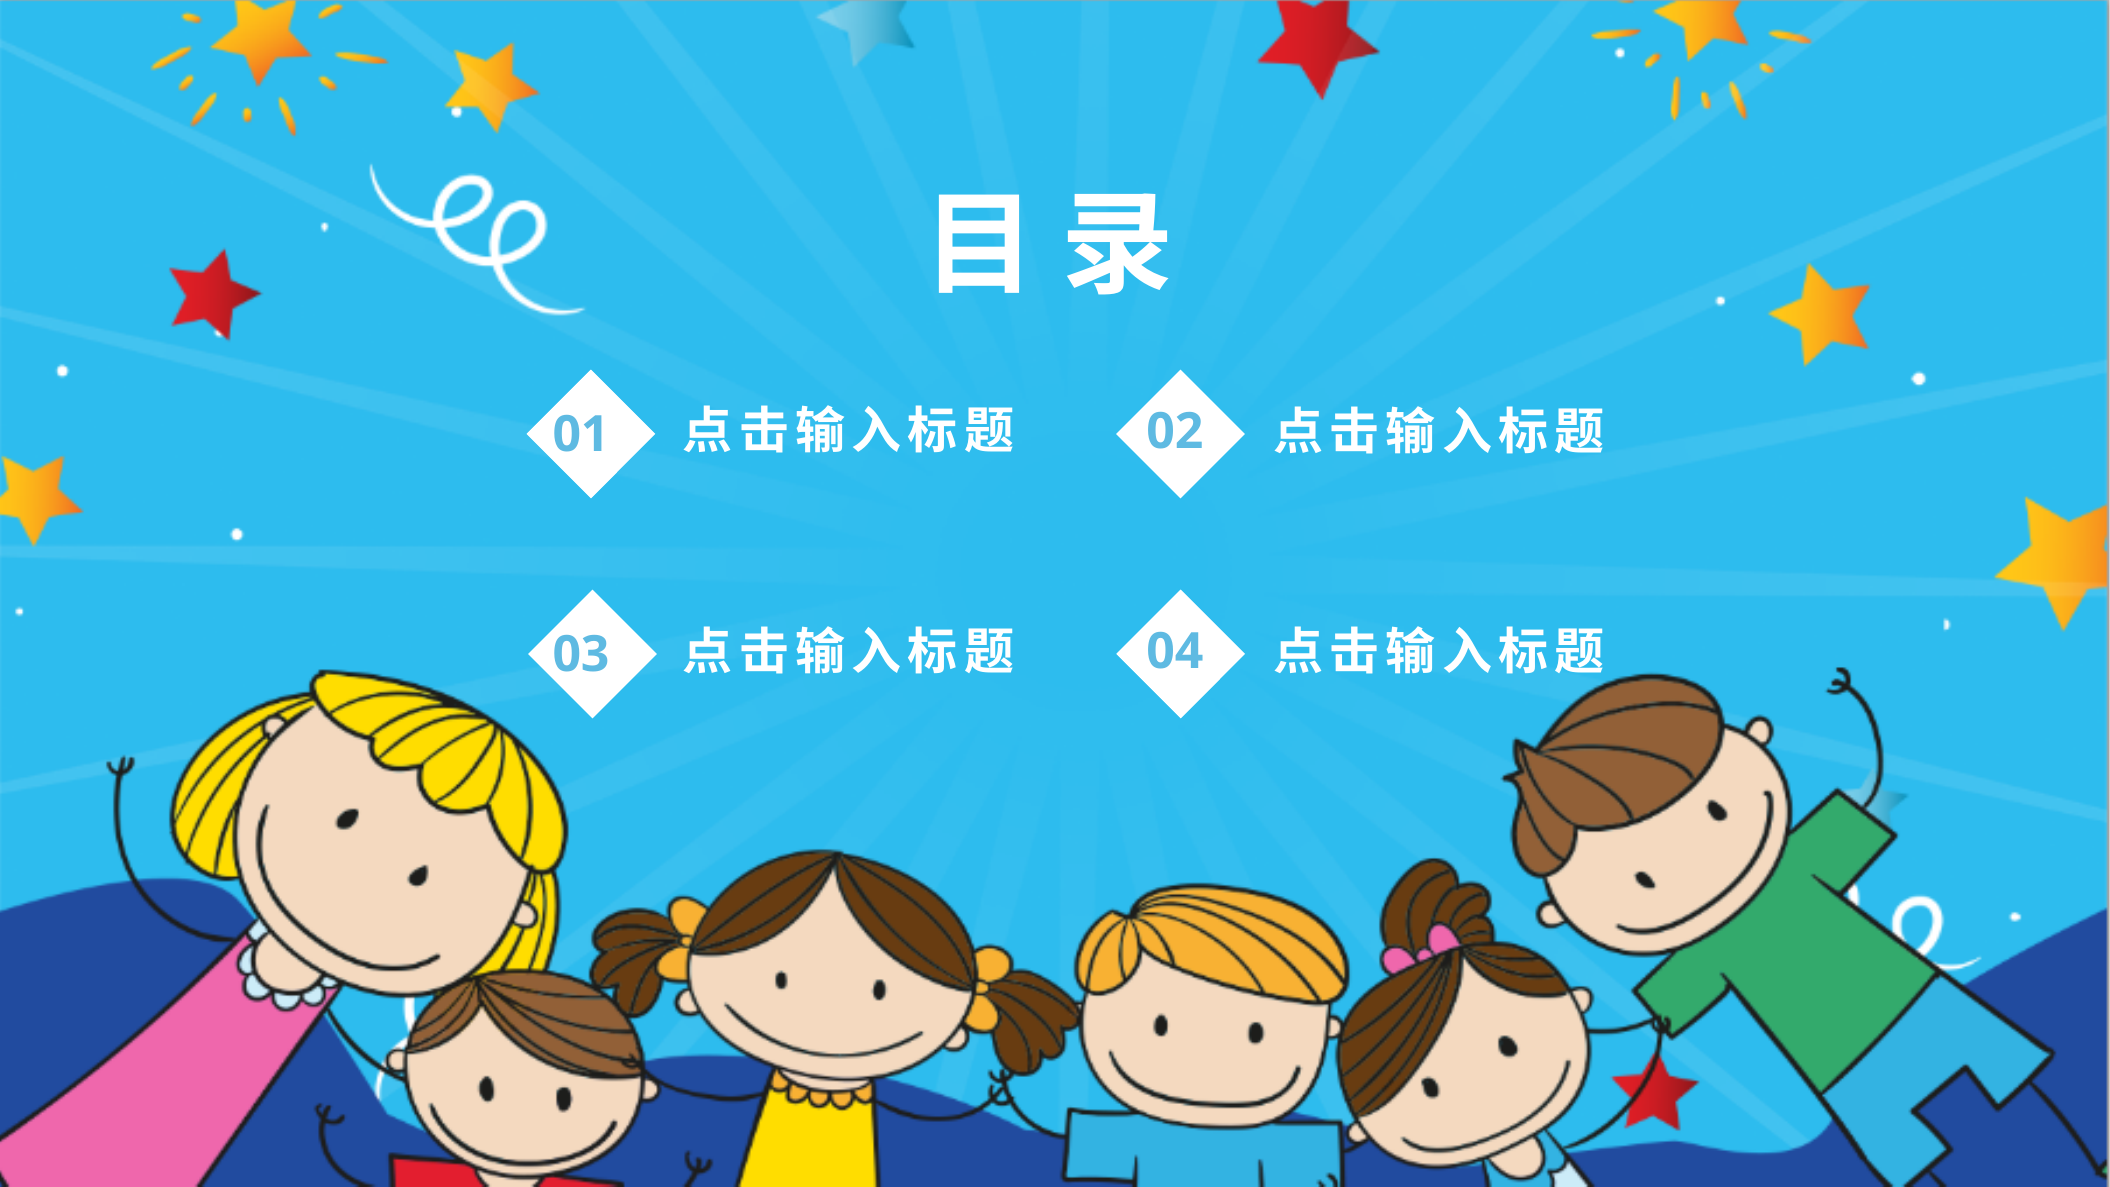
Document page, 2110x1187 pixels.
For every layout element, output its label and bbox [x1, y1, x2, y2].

picture [0, 0, 2110, 1187]
text_box [534, 388, 1732, 700]
